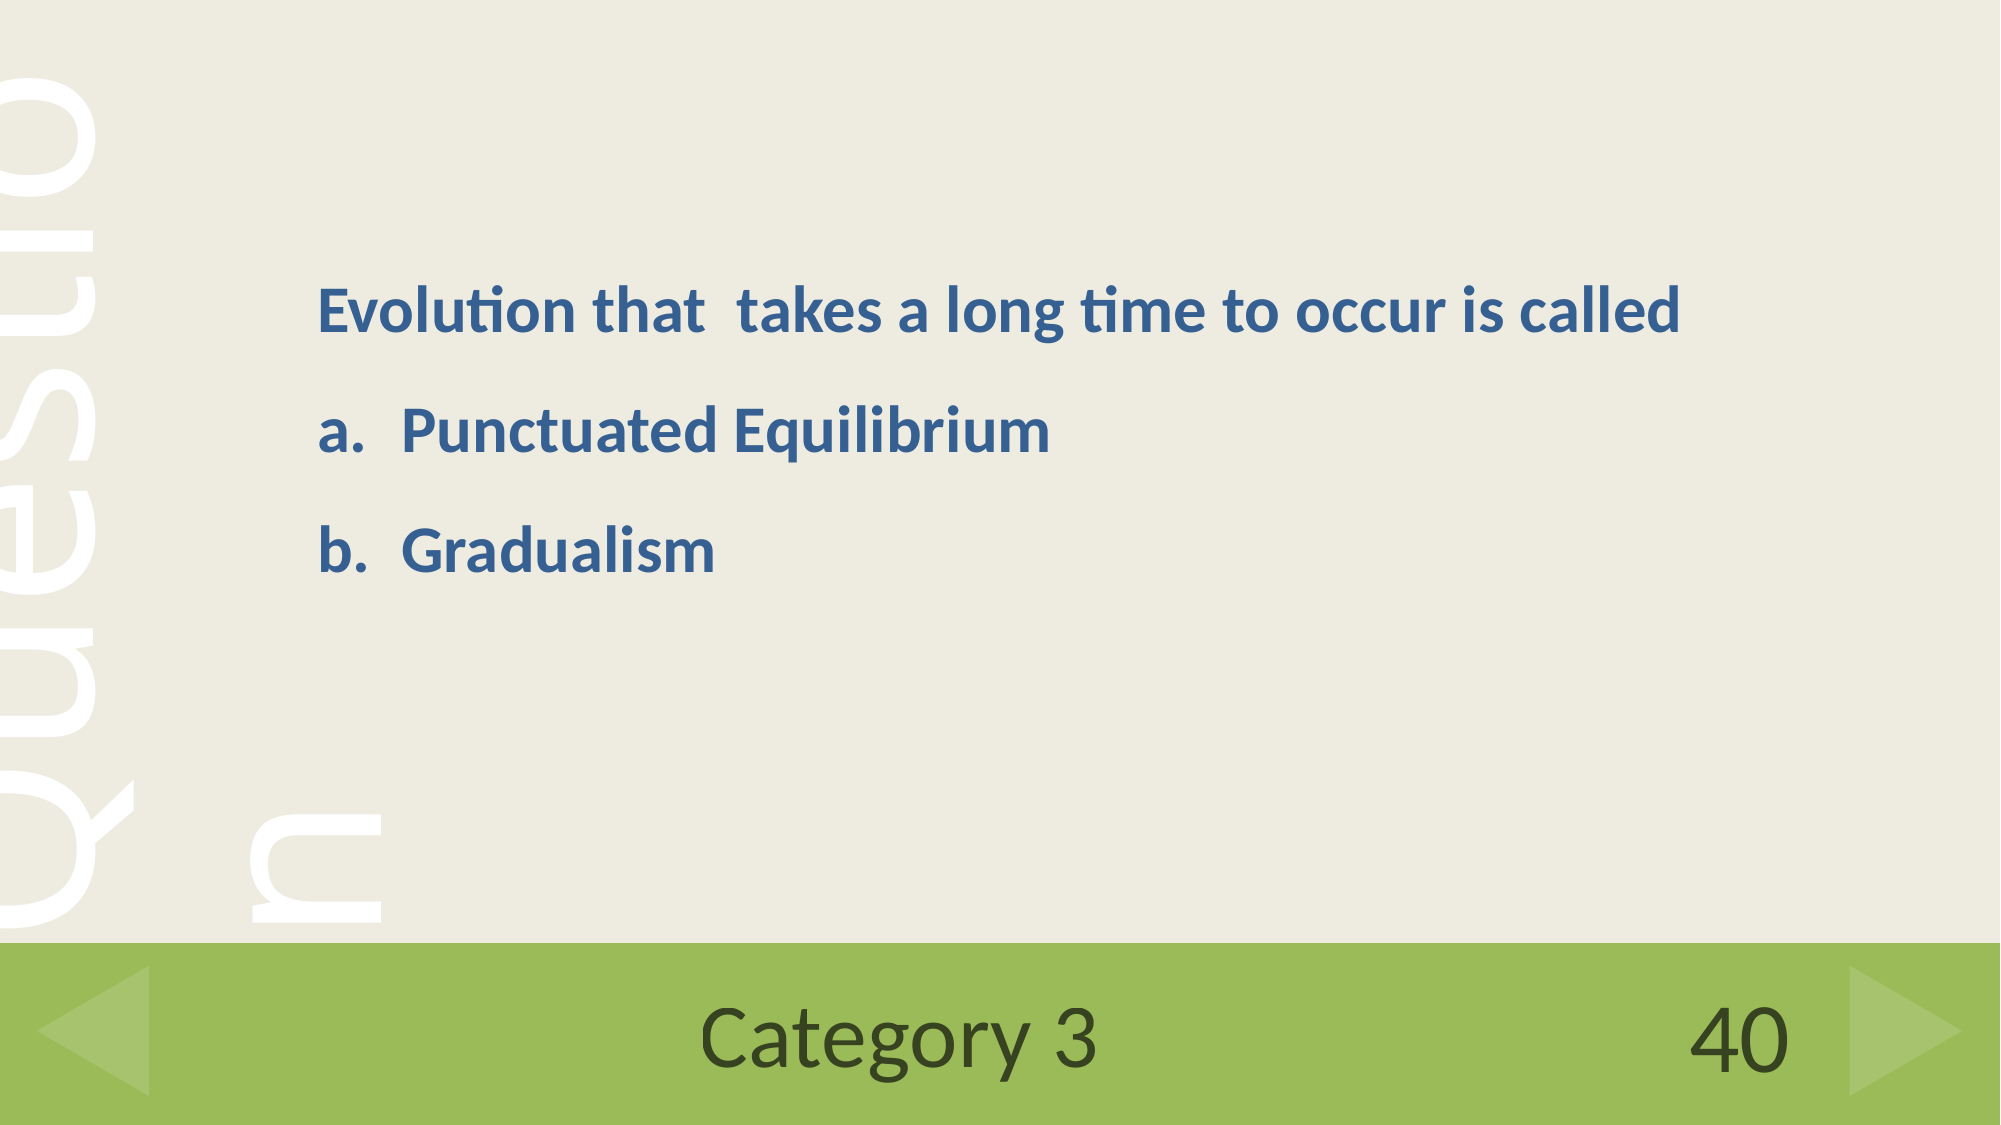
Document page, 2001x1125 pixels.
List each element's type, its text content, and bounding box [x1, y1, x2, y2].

list Evolution that takes a long time to occur is called Punctuated Equilibrium Gradualism [302, 96, 1843, 835]
list 40 [1800, 967, 1806, 1097]
title Category 3 [0, 937, 1800, 1125]
